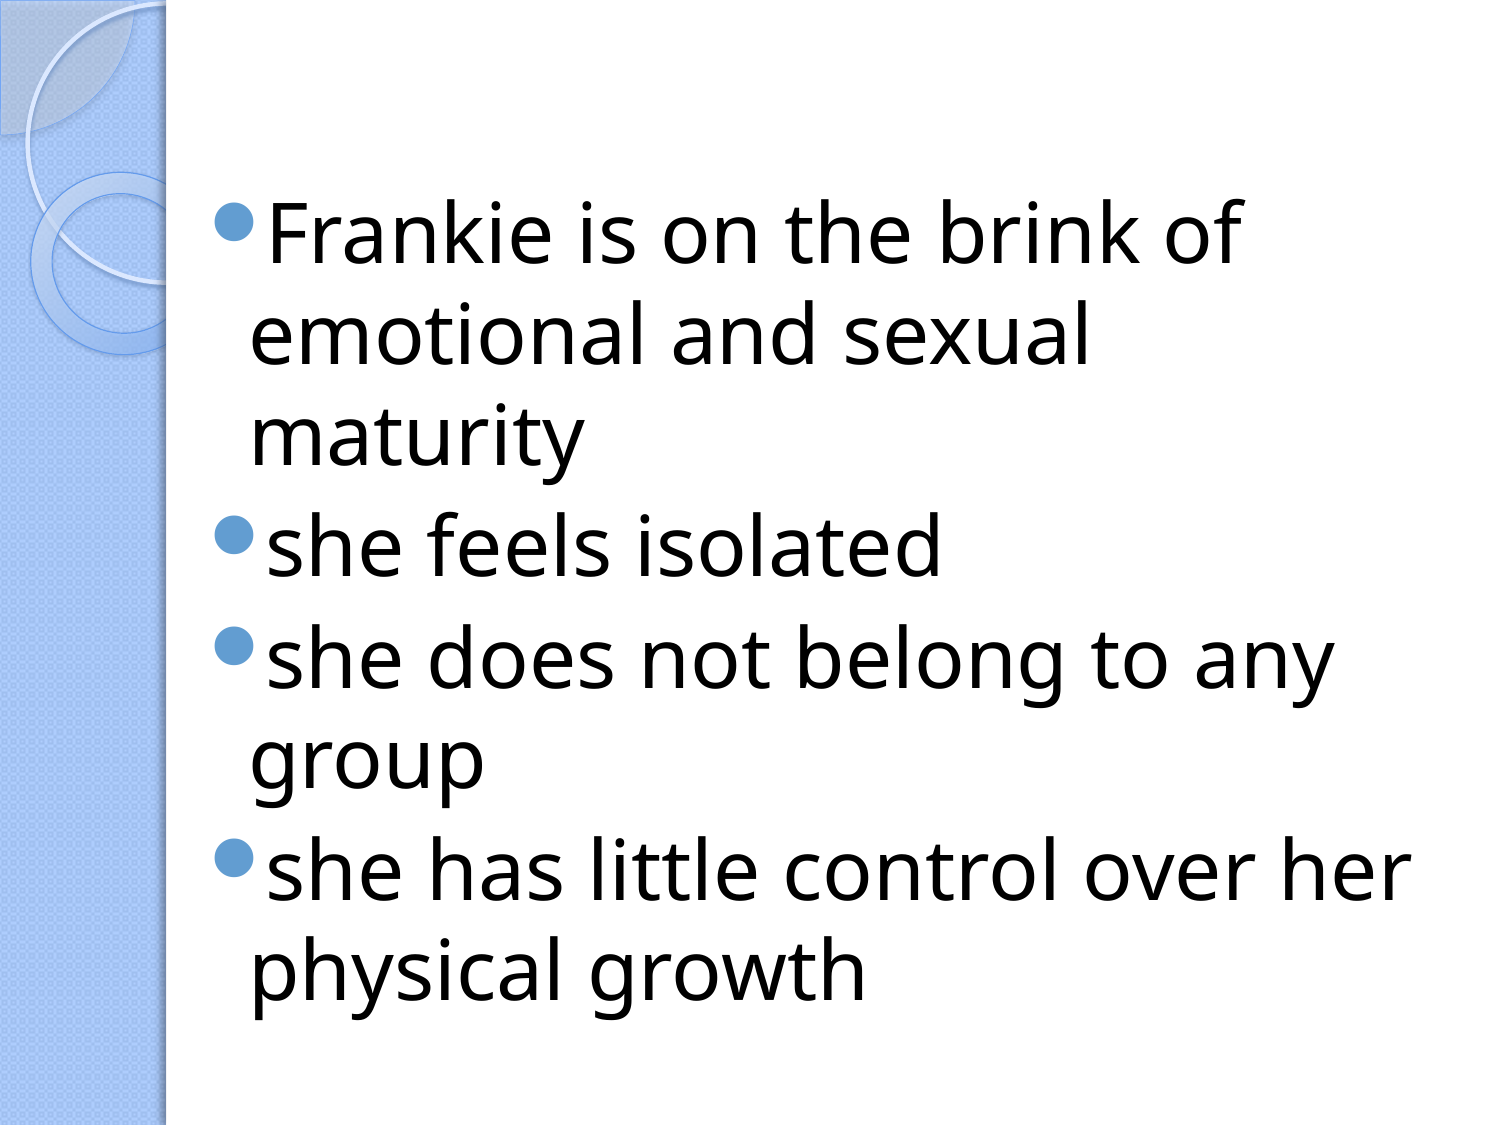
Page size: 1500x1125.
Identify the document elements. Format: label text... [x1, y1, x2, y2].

list Frankie is on the brink of emotional and sexual maturity she feels isolated she does not belong to any group she has little control over her physical growth [183, 172, 1466, 1025]
